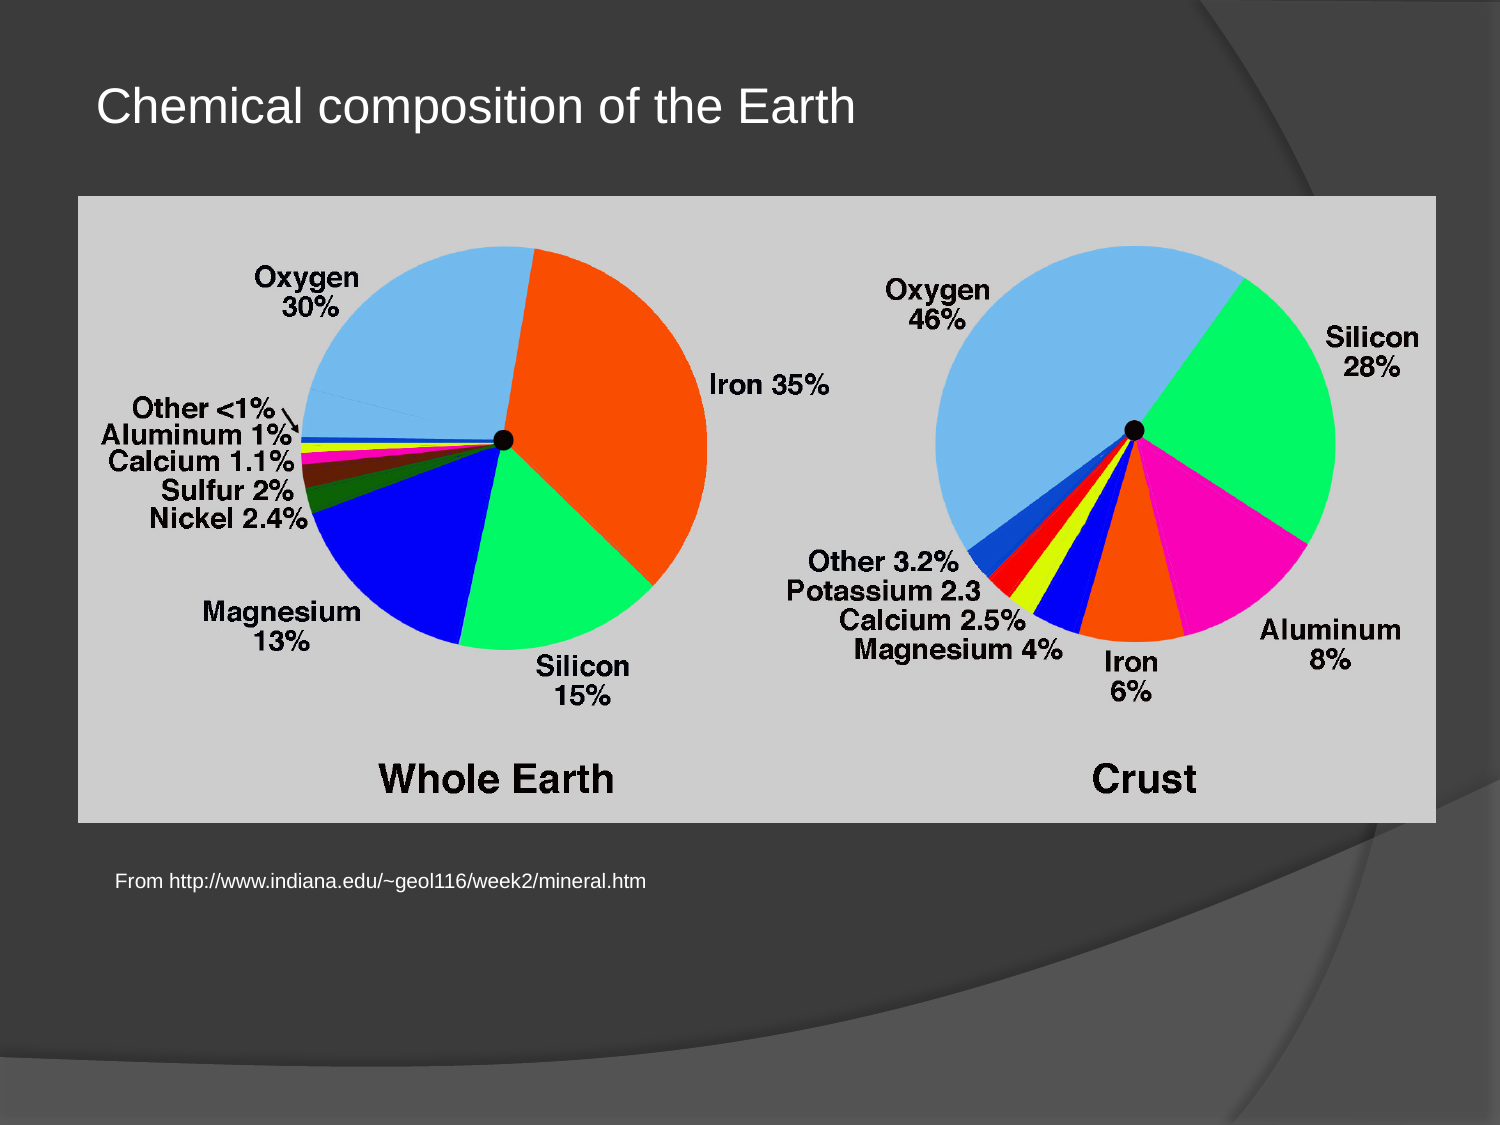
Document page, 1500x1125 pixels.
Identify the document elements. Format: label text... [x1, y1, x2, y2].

text_box Chemical composition of the Earth [81, 66, 873, 142]
picture [77, 196, 1436, 823]
text_box From http://www.indiana.edu/~geol116/week2/mineral.htm [100, 859, 851, 900]
